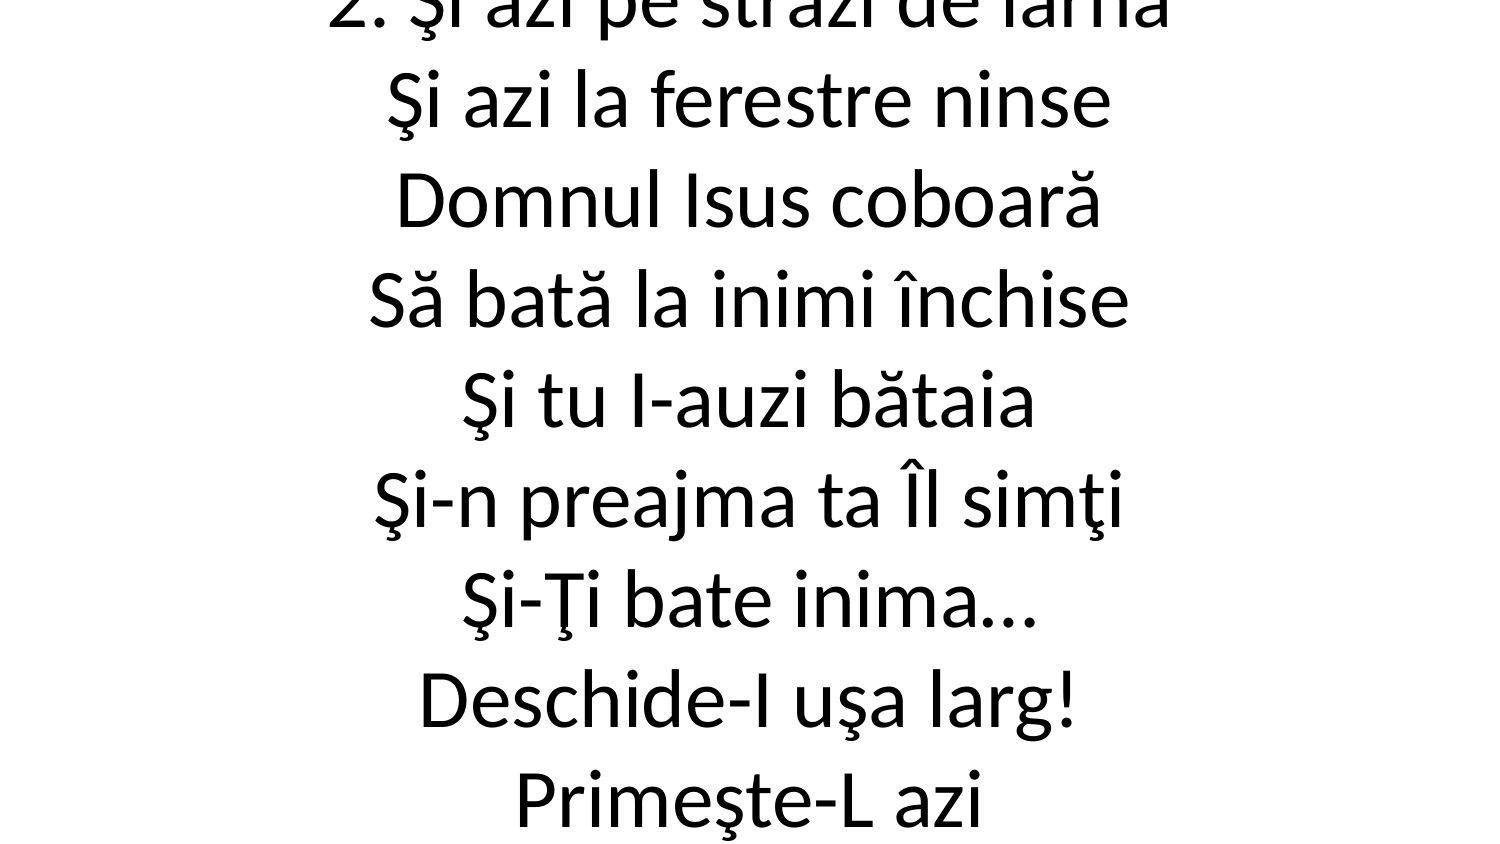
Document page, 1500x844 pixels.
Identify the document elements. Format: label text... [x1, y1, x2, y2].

text_box 2. Şi azi pe străzi de iarnă Şi azi la ferestre ninse Domnul Isus coboară Să bată la inimi închise Şi tu I-auzi bătaia Şi-n preajma ta Îl simţi Şi-Ţi bate inima… Deschide-I uşa larg! Primeşte-L azi şi-ţi va schimba viaţa! [311, 0, 1188, 844]
